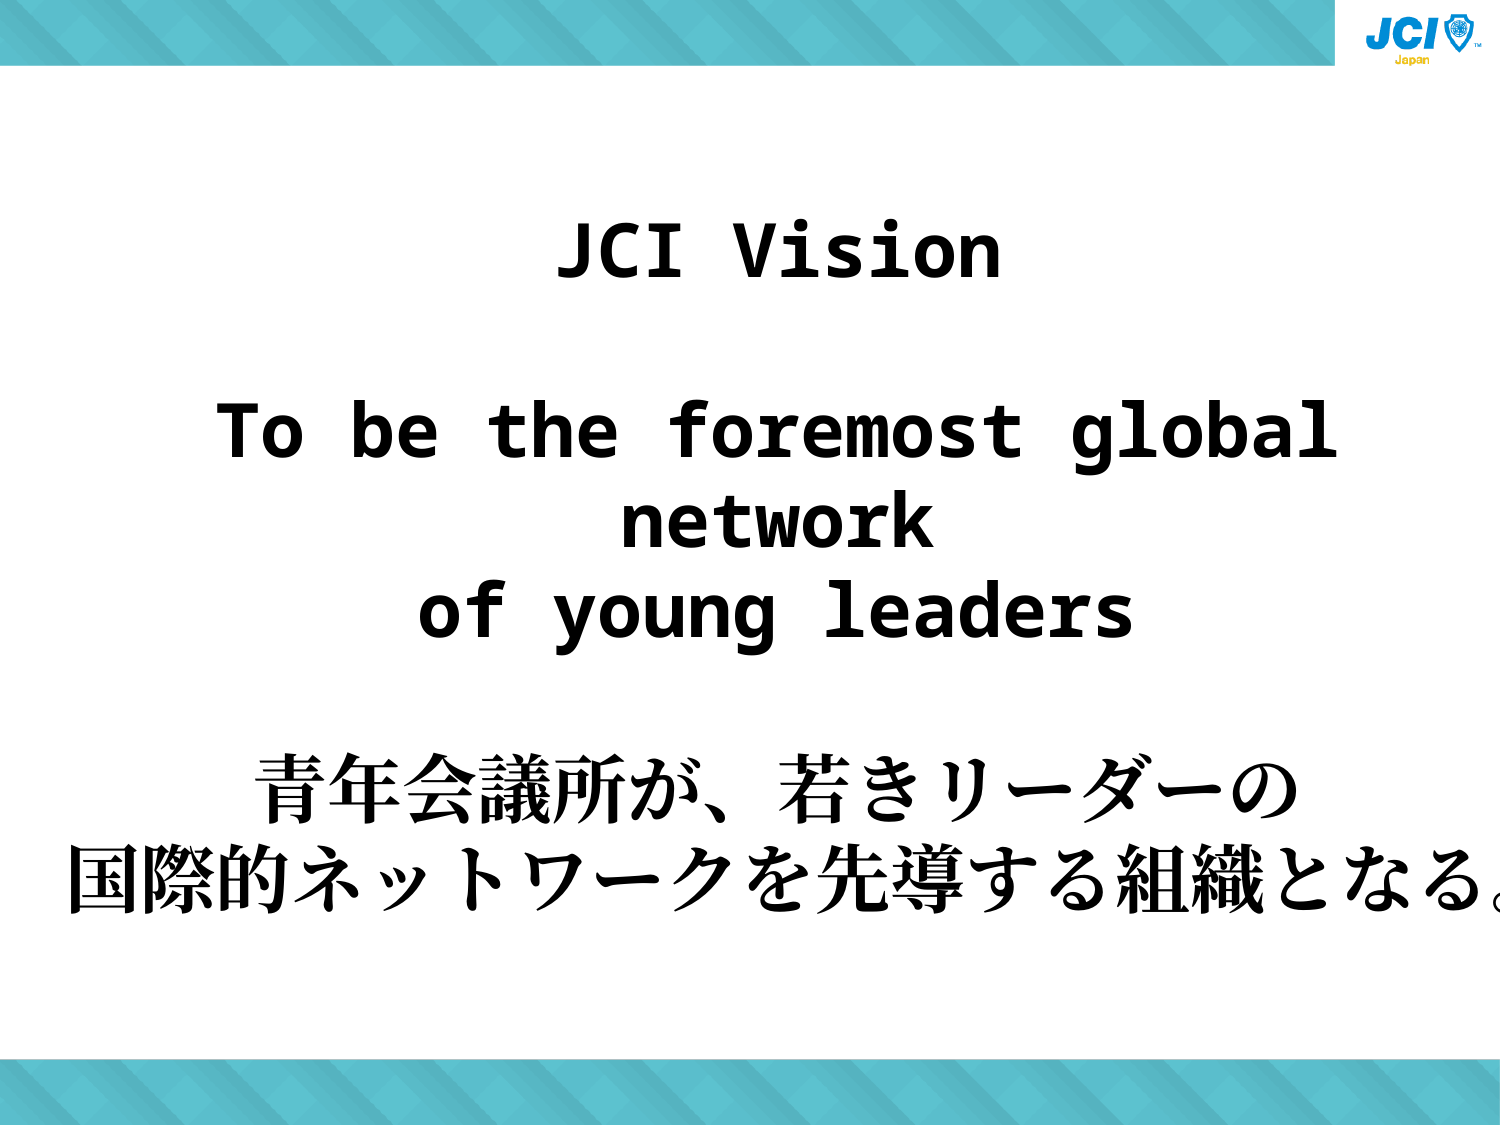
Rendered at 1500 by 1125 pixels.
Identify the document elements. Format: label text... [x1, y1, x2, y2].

text_box JCI Vision To be the foremost global network of young leaders 青年会議所が、若きリーダーの 国際的ネットワークを先導する組織となる。 [30, 195, 1500, 930]
picture [0, 0, 1500, 1125]
